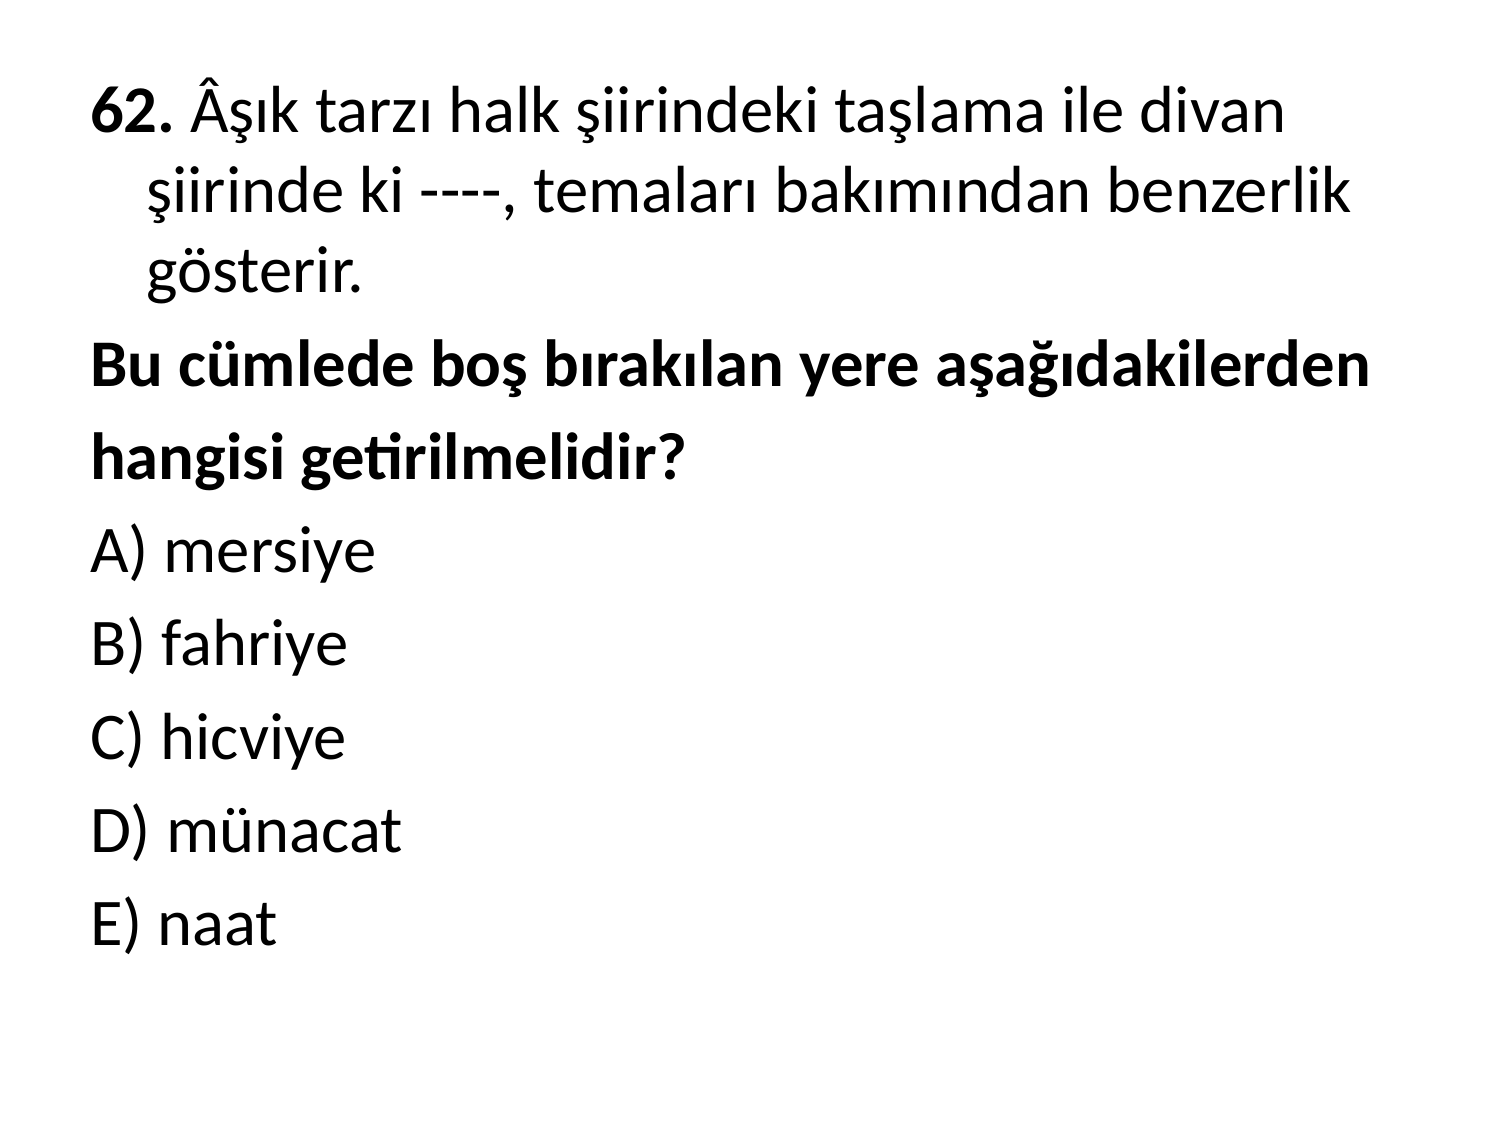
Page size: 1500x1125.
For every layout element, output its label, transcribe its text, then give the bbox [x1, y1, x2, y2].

list 62. Âşık tarzı halk şiirindeki taşlama ile divan şiirinde ki ----, temaları bakımından benzerlik gösterir. Bu cümlede boş bırakılan yere aşağıdakilerden hangisi getirilmelidir? A) mersiye B) fahriye C) hicviye D) münacat E) naat [75, 58, 1425, 1005]
